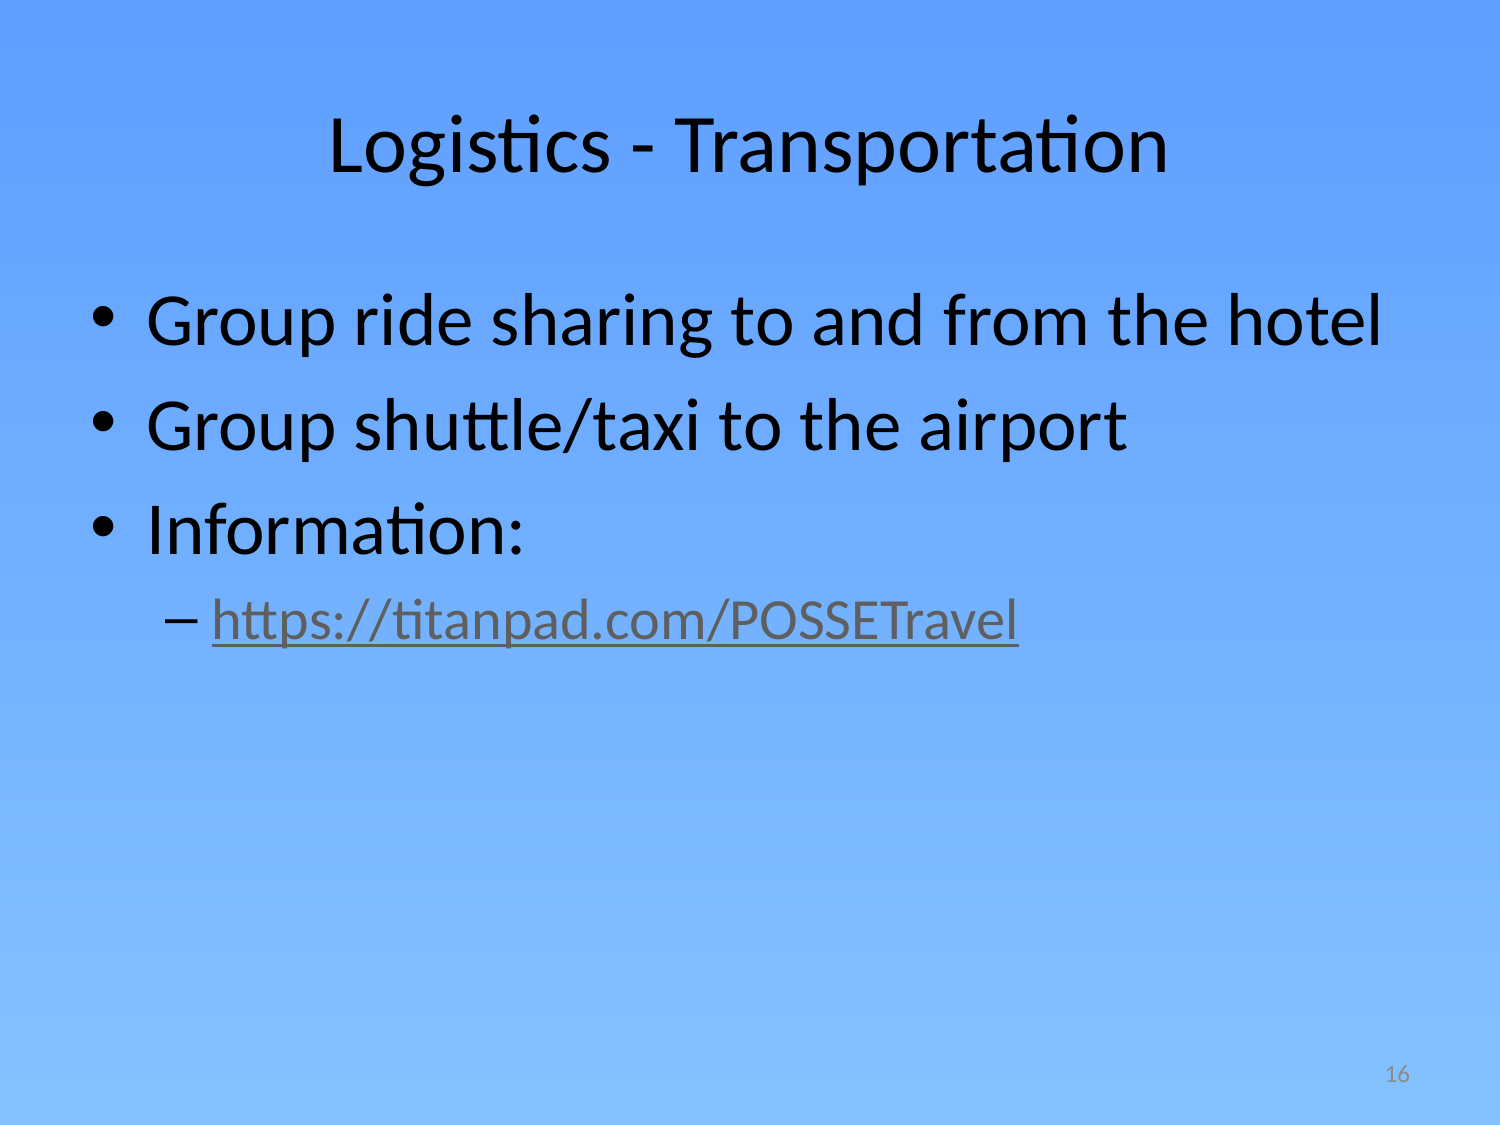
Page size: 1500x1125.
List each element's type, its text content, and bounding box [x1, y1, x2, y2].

title Logistics - Transportation [74, 44, 1426, 233]
list Group ride sharing to and from the hotel Group shuttle/taxi to the airport Information: https://titanpad.com/POSSETravel [74, 262, 1426, 1006]
slide_number 16 [1074, 1042, 1425, 1103]
